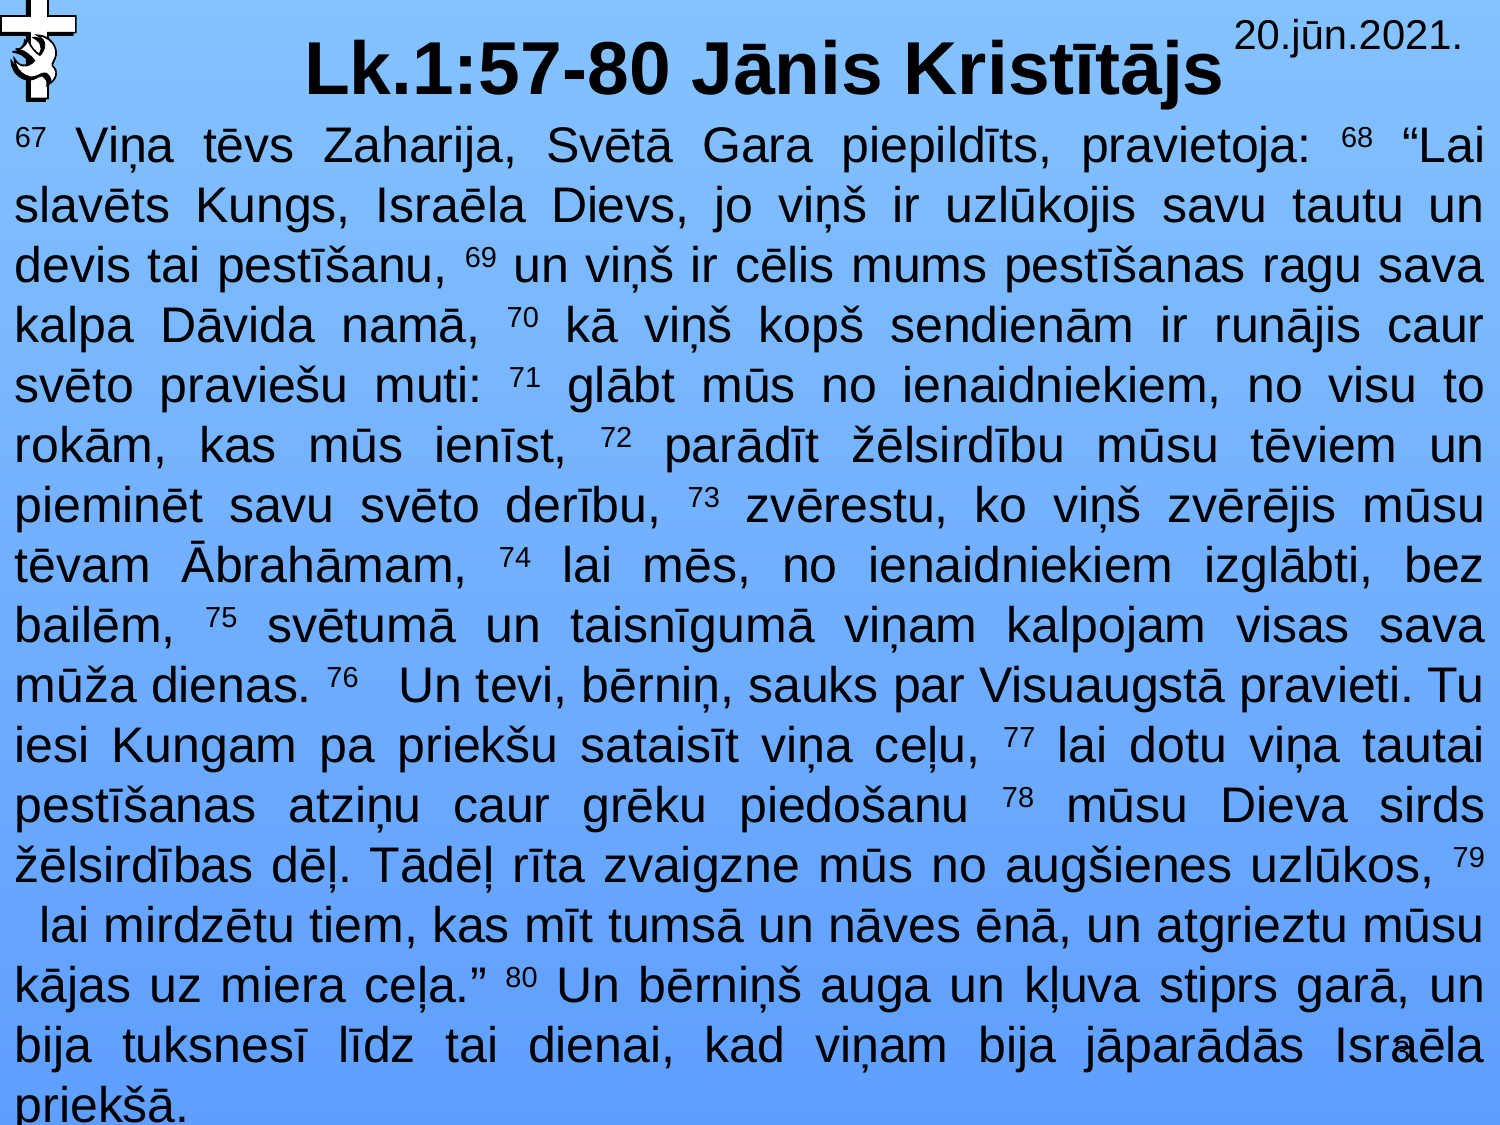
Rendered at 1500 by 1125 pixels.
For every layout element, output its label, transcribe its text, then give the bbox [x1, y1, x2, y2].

picture [0, 0, 77, 103]
text_box 67 Viņa tēvs Zaharija, Svētā Gara piepildīts, pravietoja: 68 “Lai slavēts Kungs, Israēla Dievs, jo viņš ir uzlūkojis savu tautu un devis tai pestīšanu, 69 un viņš ir cēlis mums pestīšanas ragu sava kalpa Dāvida namā, 70 kā viņš kopš sendienām ir runājis caur svēto praviešu muti: 71 glābt mūs no ienaidniekiem, no visu to rokām, kas mūs ienīst, 72 parādīt žēlsirdību mūsu tēviem un pieminēt savu svēto derību, 73 zvērestu, ko viņš zvērējis mūsu tēvam Ābrahāmam, 74 lai mēs, no ienaidniekiem izglābti, bez bailēm, 75 svētumā un taisnīgumā viņam kalpojam visas sava mūža dienas. 76 Un tevi, bērniņ, sauks par Visuaugstā pravieti. Tu iesi Kungam pa priekšu sataisīt viņa ceļu, 77 lai dotu viņa tautai pestīšanas atziņu caur grēku piedošanu 78 mūsu Dieva sirds žēlsirdības dēļ. Tādēļ rīta zvaigzne mūs no augšienes uzlūkos, 79 lai mirdzētu tiem, kas mīt tumsā un nāves ēnā, un atgrieztu mūsu kājas uz miera ceļa.” 80 Un bērniņš auga un kļuva stiprs garā, un bija tuksnesī līdz tai dienai, kad viņam bija jāparādās Israēla priekšā. [0, 105, 1500, 1125]
title Lk.1:57-80 Jānis Kristītājs [80, 0, 1500, 105]
text_box 20.jūn.2021. [1218, 0, 1500, 65]
